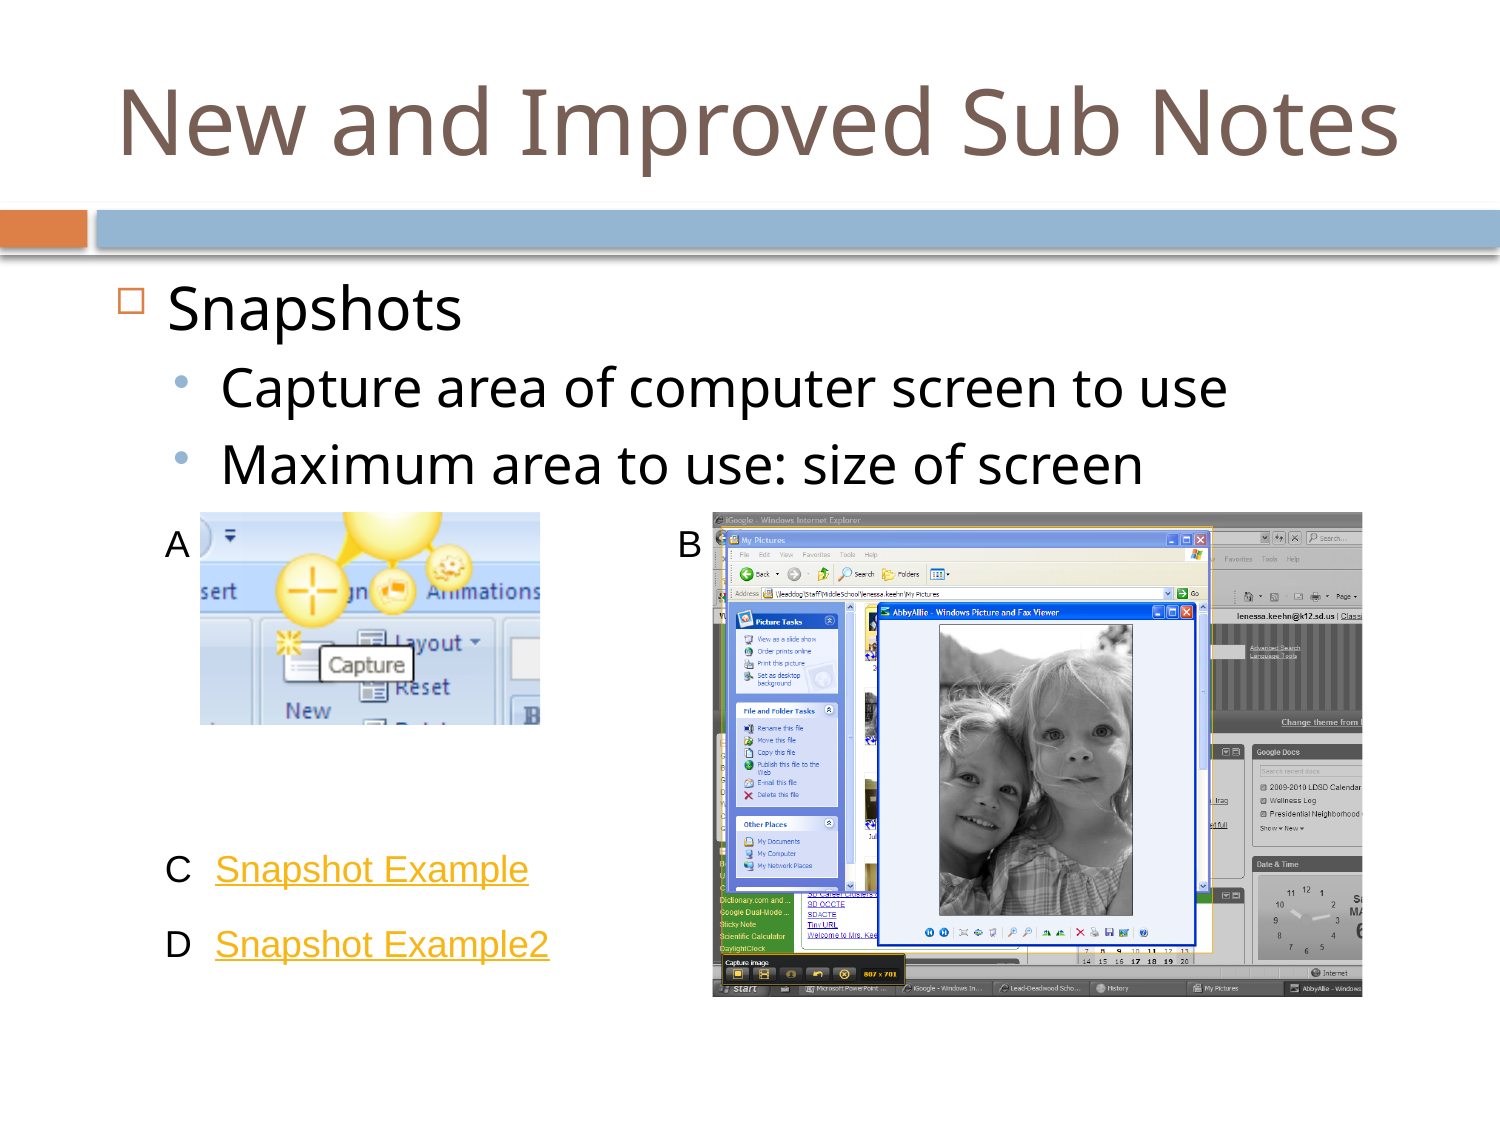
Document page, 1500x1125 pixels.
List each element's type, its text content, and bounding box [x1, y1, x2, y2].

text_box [149, 512, 541, 726]
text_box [149, 837, 546, 899]
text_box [662, 512, 1363, 998]
title New and Improved Sub Notes [100, 37, 1438, 200]
list Snapshots Capture area of computer screen to use Maximum area to use: size of screen [100, 262, 1438, 1000]
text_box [149, 912, 588, 973]
